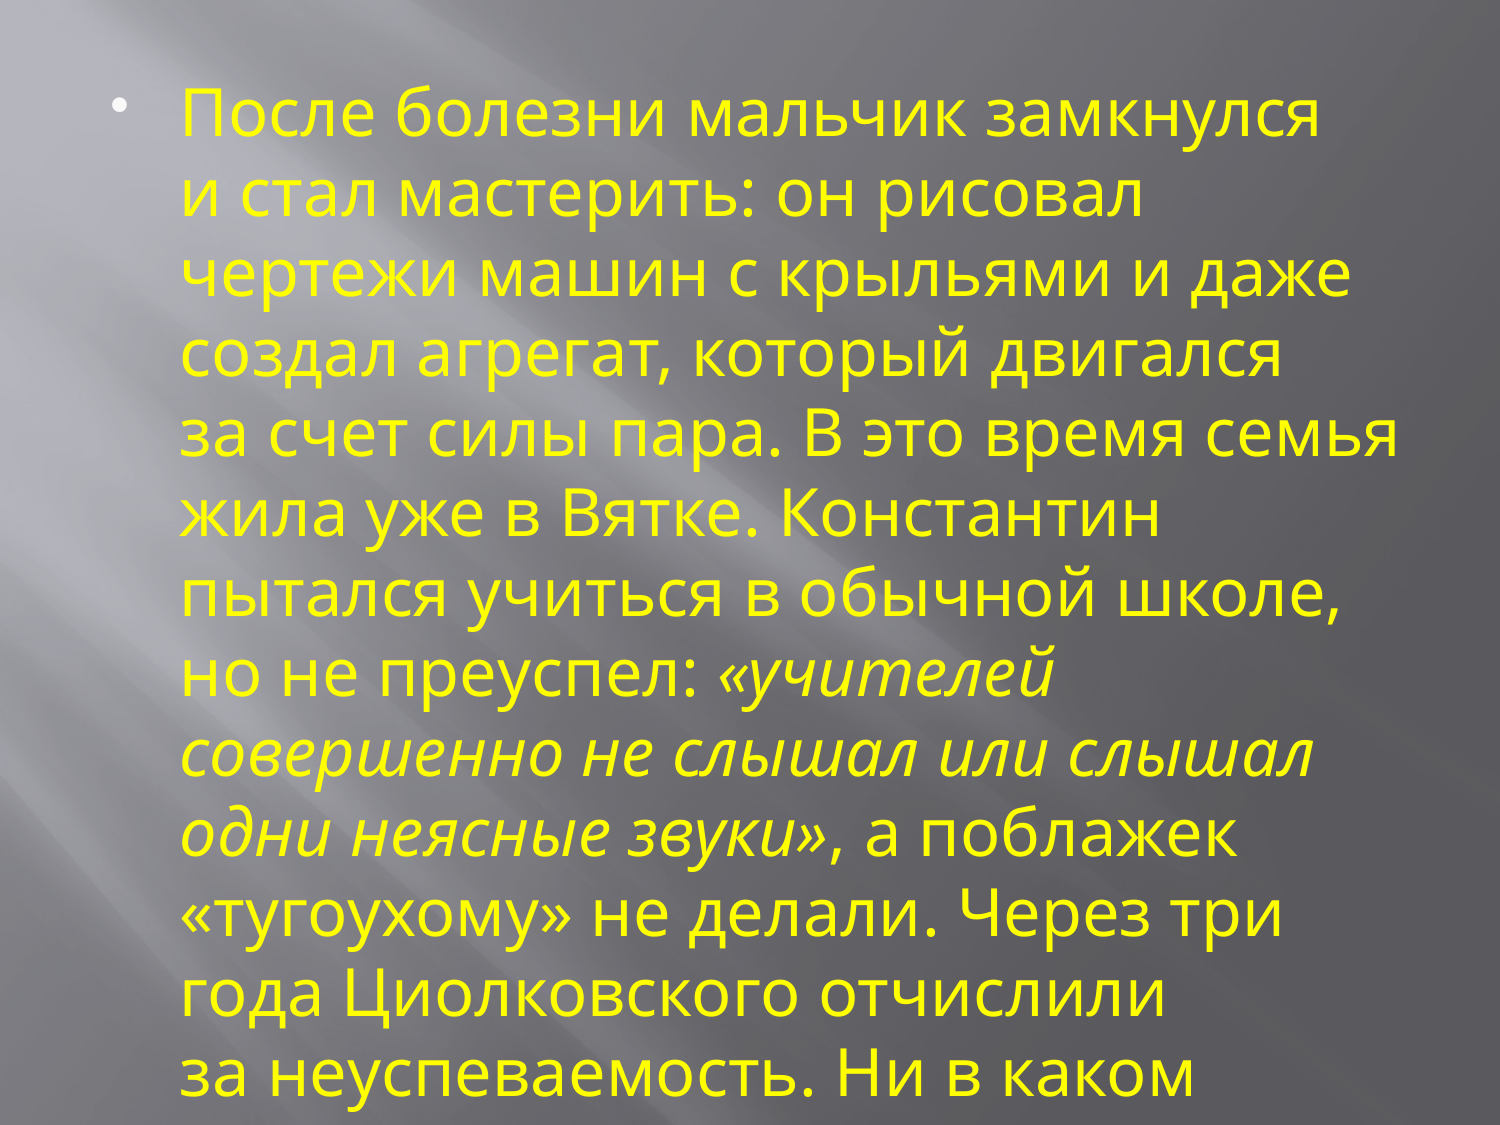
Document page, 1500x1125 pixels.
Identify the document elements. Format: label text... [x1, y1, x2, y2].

list После болезни мальчик замкнулся и стал мастерить: он рисовал чертежи машин с крыльями и даже создал агрегат, который двигался за счет силы пара. В это время семья жила уже в Вятке. Константин пытался учиться в обычной школе, но не преуспел: «учителей совершенно не слышал или слышал одни неясные звуки», а поблажек «тугоухому» не делали. Через три года Циолковского отчислили за неуспеваемость. Ни в каком образовательном заведении он более не учился и остался самоучкой. [75, 62, 1425, 1035]
